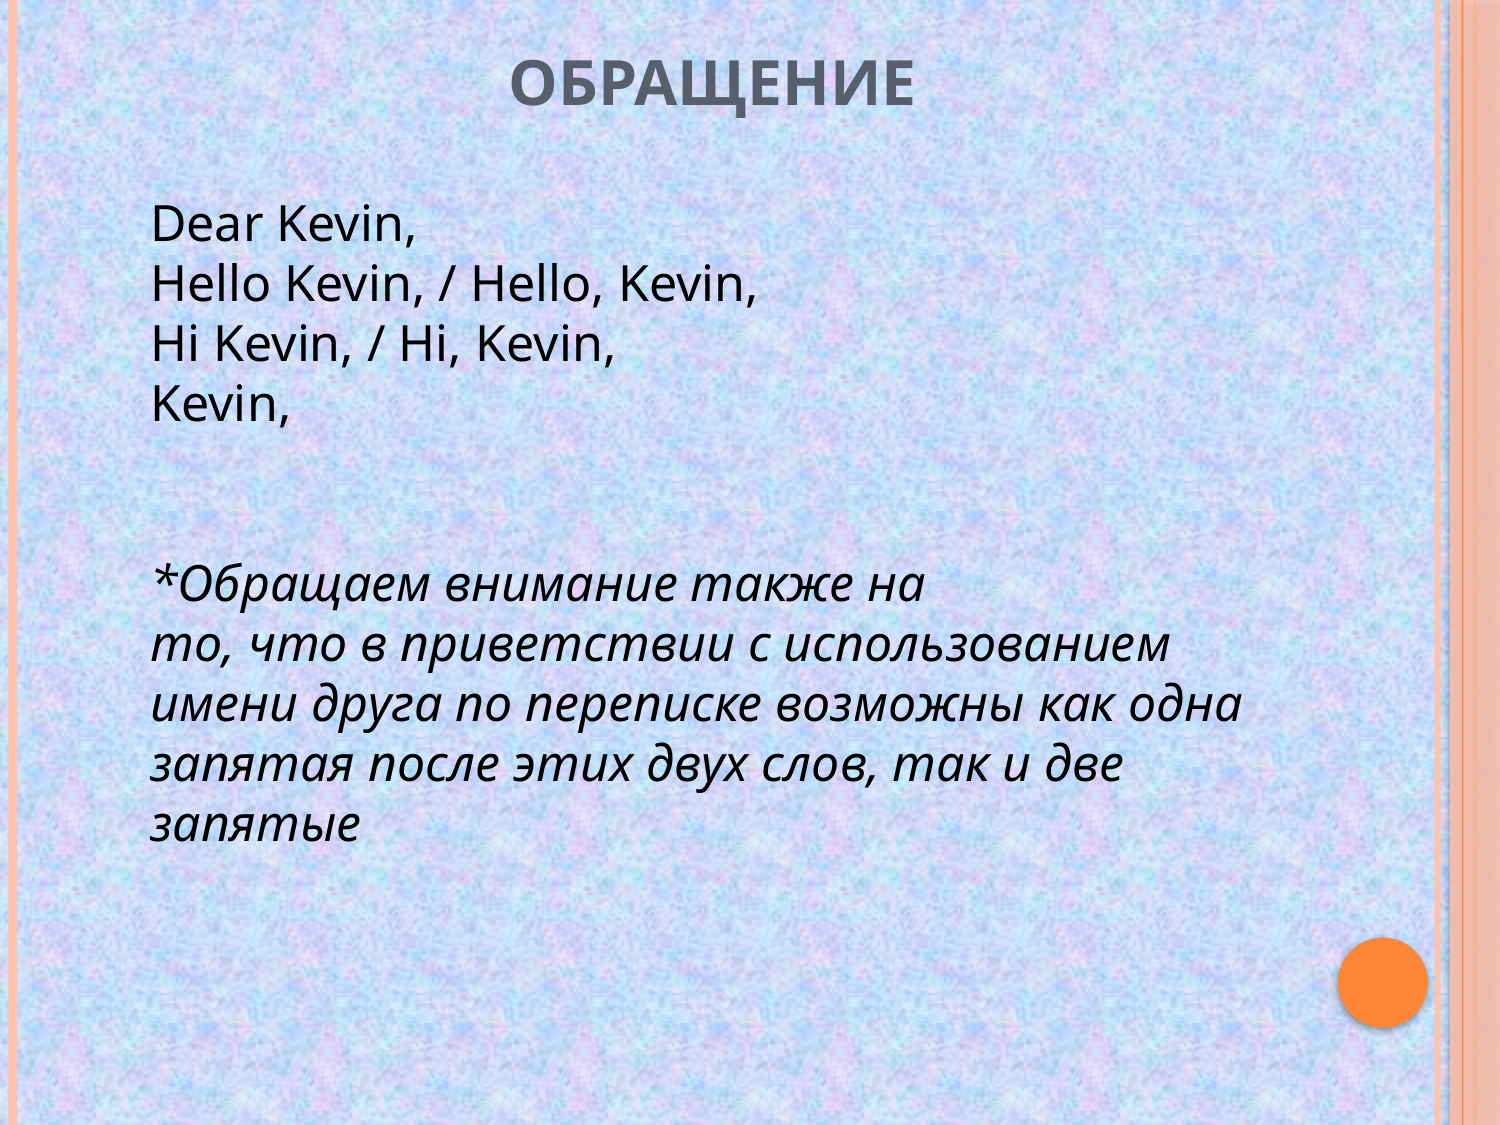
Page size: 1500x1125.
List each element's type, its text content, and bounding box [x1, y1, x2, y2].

title Обращение [100, 30, 1326, 126]
picture [1441, 0, 1449, 1125]
text_box Dear Kevin, Hello Kevin, / Hello, Kevin, Hi Kevin, / Hi, Kevin, Kevin, *Обращаем внимание также на то, что в приветствии с использованием имени друга по переписке возможны как одна запятая после этих двух слов, так и две запятые [135, 184, 1341, 920]
picture [18, 0, 1434, 1125]
picture [0, 0, 7, 1125]
